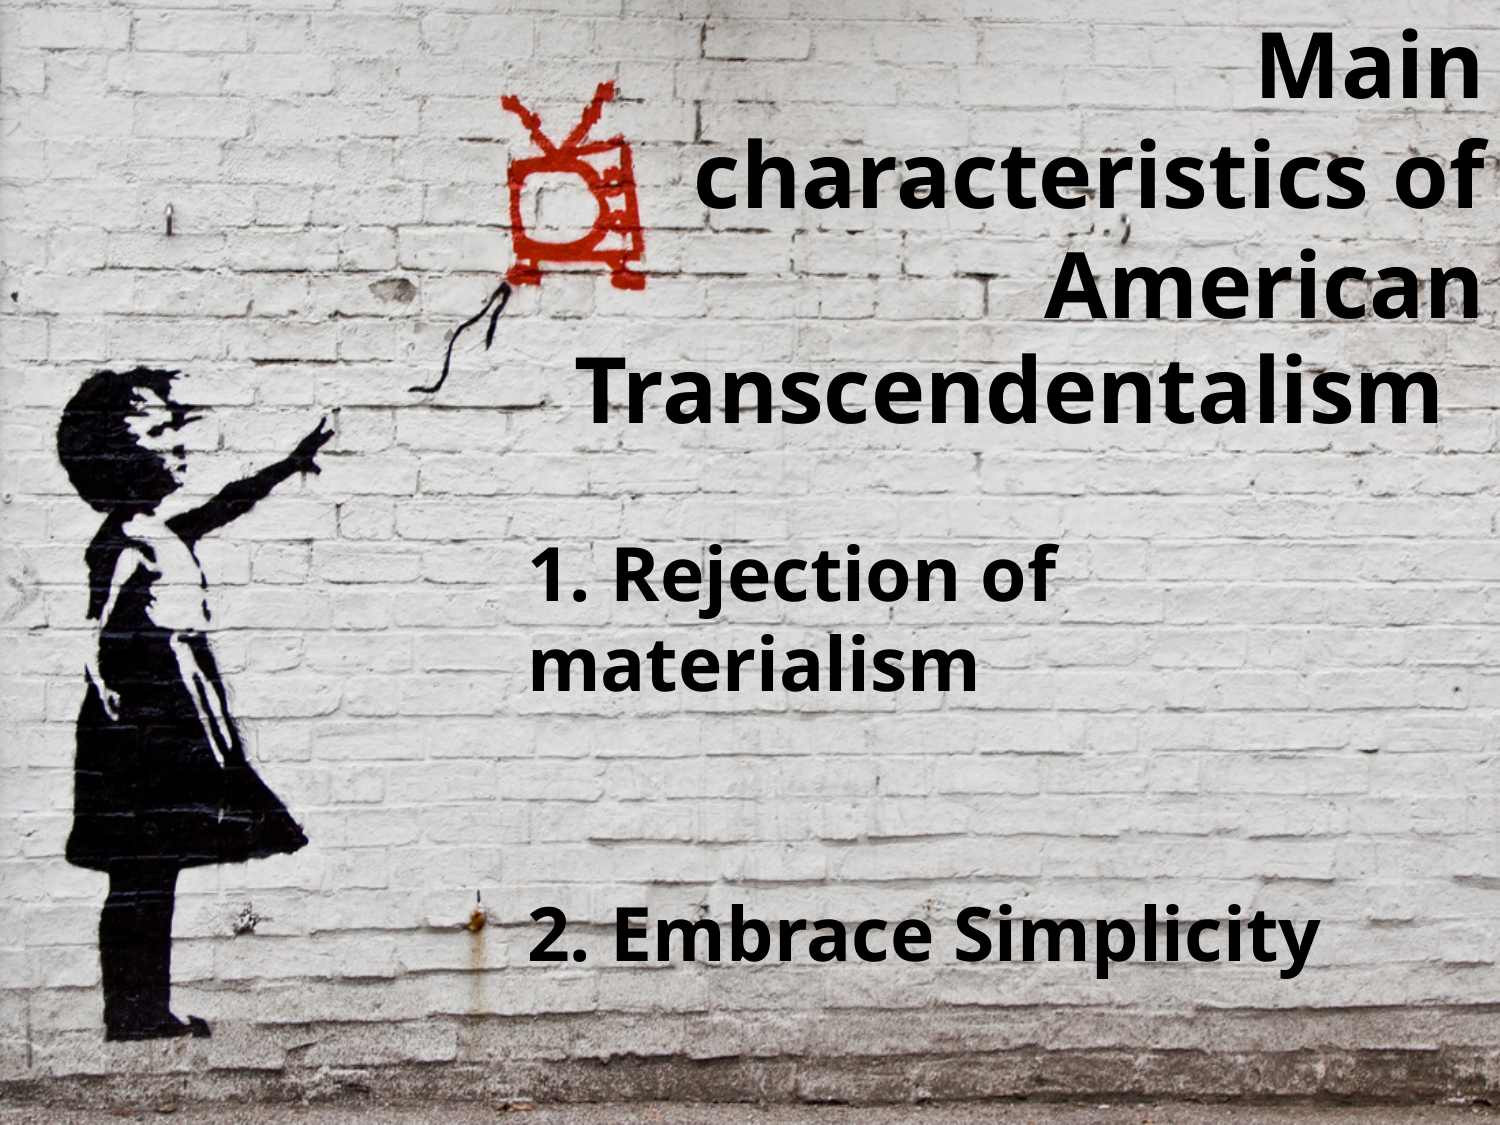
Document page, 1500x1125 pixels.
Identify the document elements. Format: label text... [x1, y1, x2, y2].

text_box Transcendentalism [559, 324, 1460, 450]
picture [0, 0, 1500, 1125]
text_box 1. Rejection of materialism 2. Embrace Simplicity [512, 519, 1500, 985]
text_box [99, 62, 624, 123]
text_box Main characteristics of American [624, 0, 1500, 345]
